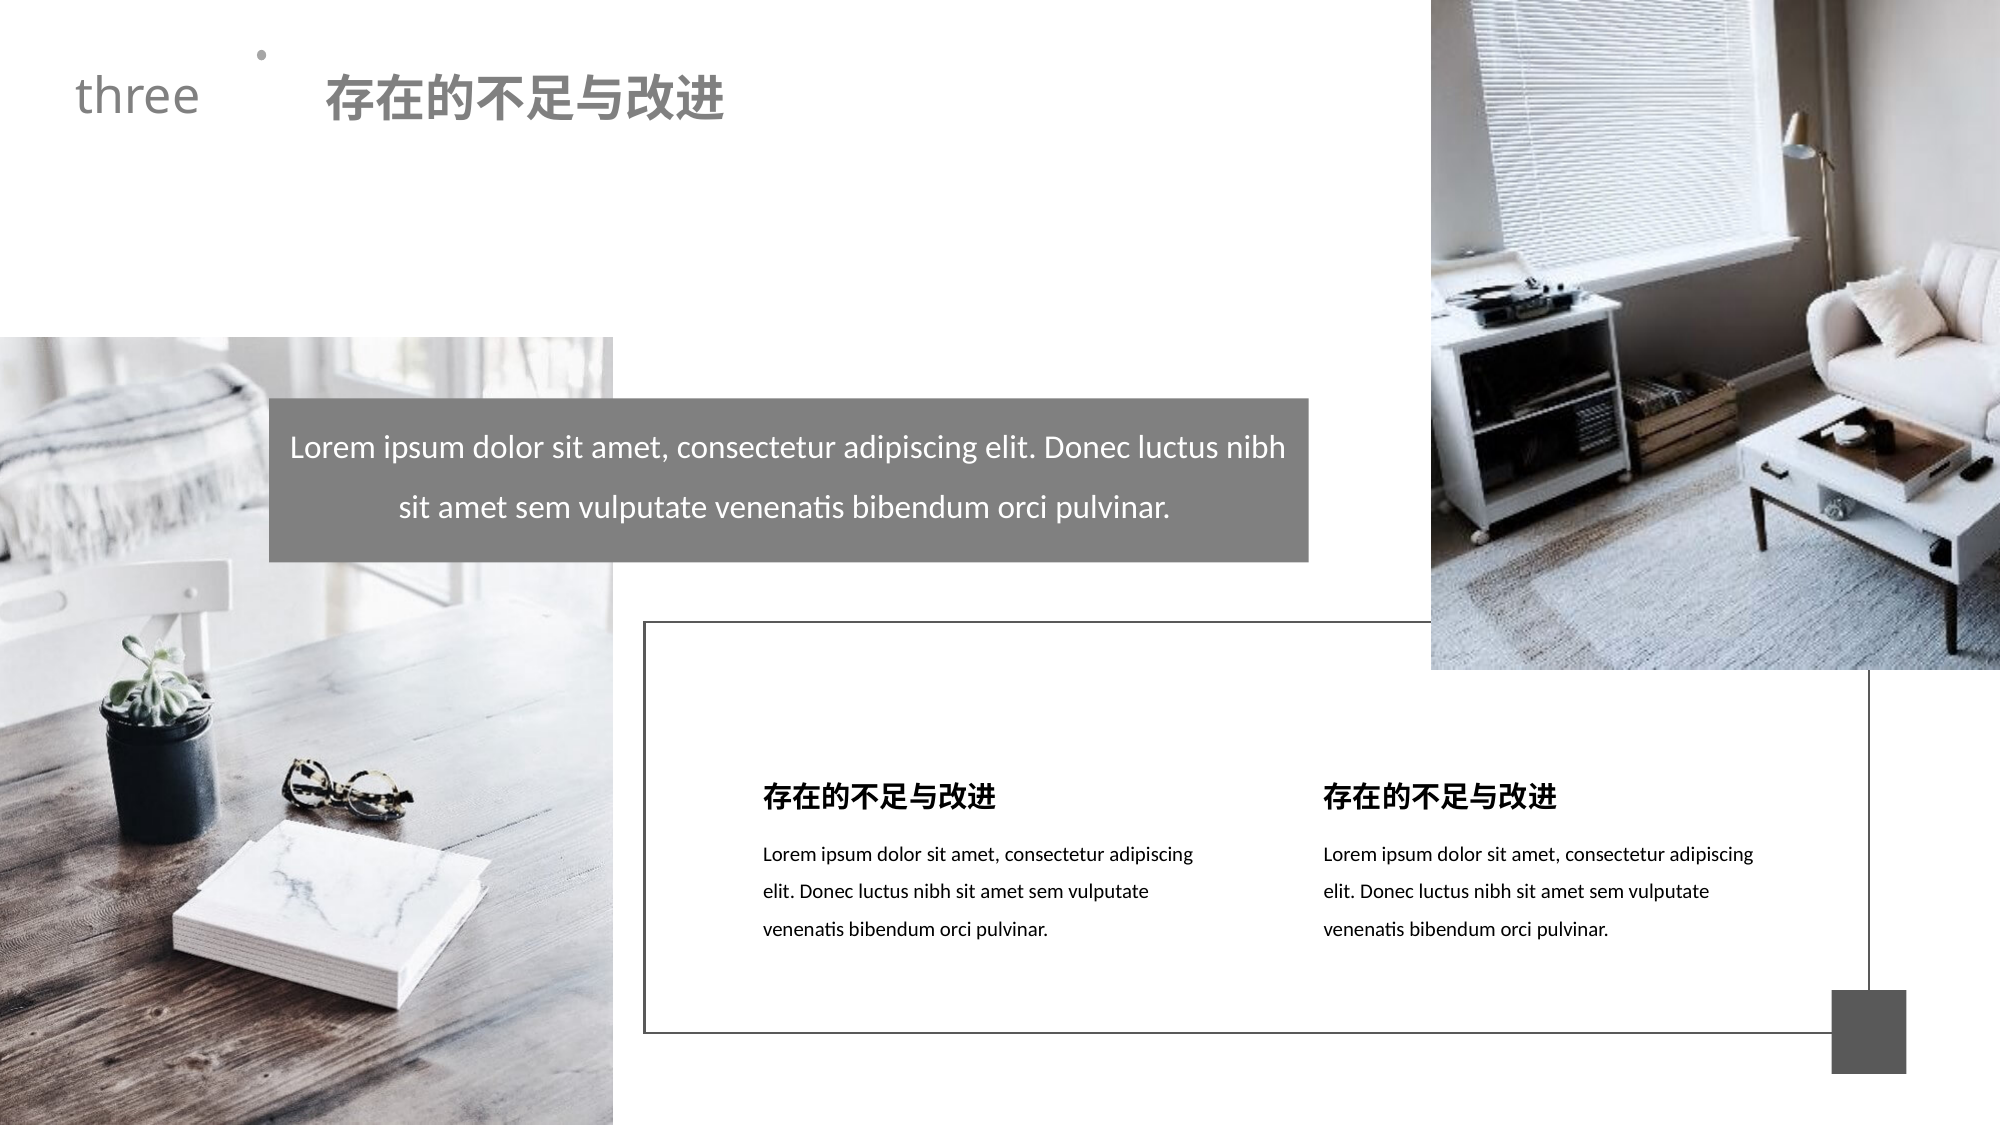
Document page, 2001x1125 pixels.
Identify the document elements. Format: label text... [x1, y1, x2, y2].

text_box three [60, 55, 134, 131]
text_box 存在的不足与改进 [284, 48, 1012, 153]
text_box [1831, 1049, 1908, 1075]
picture [1431, 0, 2000, 670]
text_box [873, 1045, 1970, 1049]
picture [0, 337, 613, 1125]
text_box [643, 621, 1870, 1034]
text_box 存在的不足与改进 [1308, 774, 1734, 820]
text_box 存在的不足与改进 [748, 774, 1174, 820]
text_box [1831, 989, 1908, 1045]
text_box Lorem ipsum dolor sit amet, consectetur adipiscing elit. Donec luctus nibh sit amet sem vulputate venenatis bibendum orci pulvinar. [748, 820, 1220, 948]
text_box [134, 49, 267, 206]
text_box Lorem ipsum dolor sit amet, consectetur adipiscing elit. Donec luctus nibh sit amet sem vulputate venenatis bibendum orci pulvinar. [613, 398, 1309, 563]
text_box Lorem ipsum dolor sit amet, consectetur adipiscing elit. Donec luctus nibh sit amet sem vulputate venenatis bibendum orci pulvinar. [1308, 820, 1780, 948]
